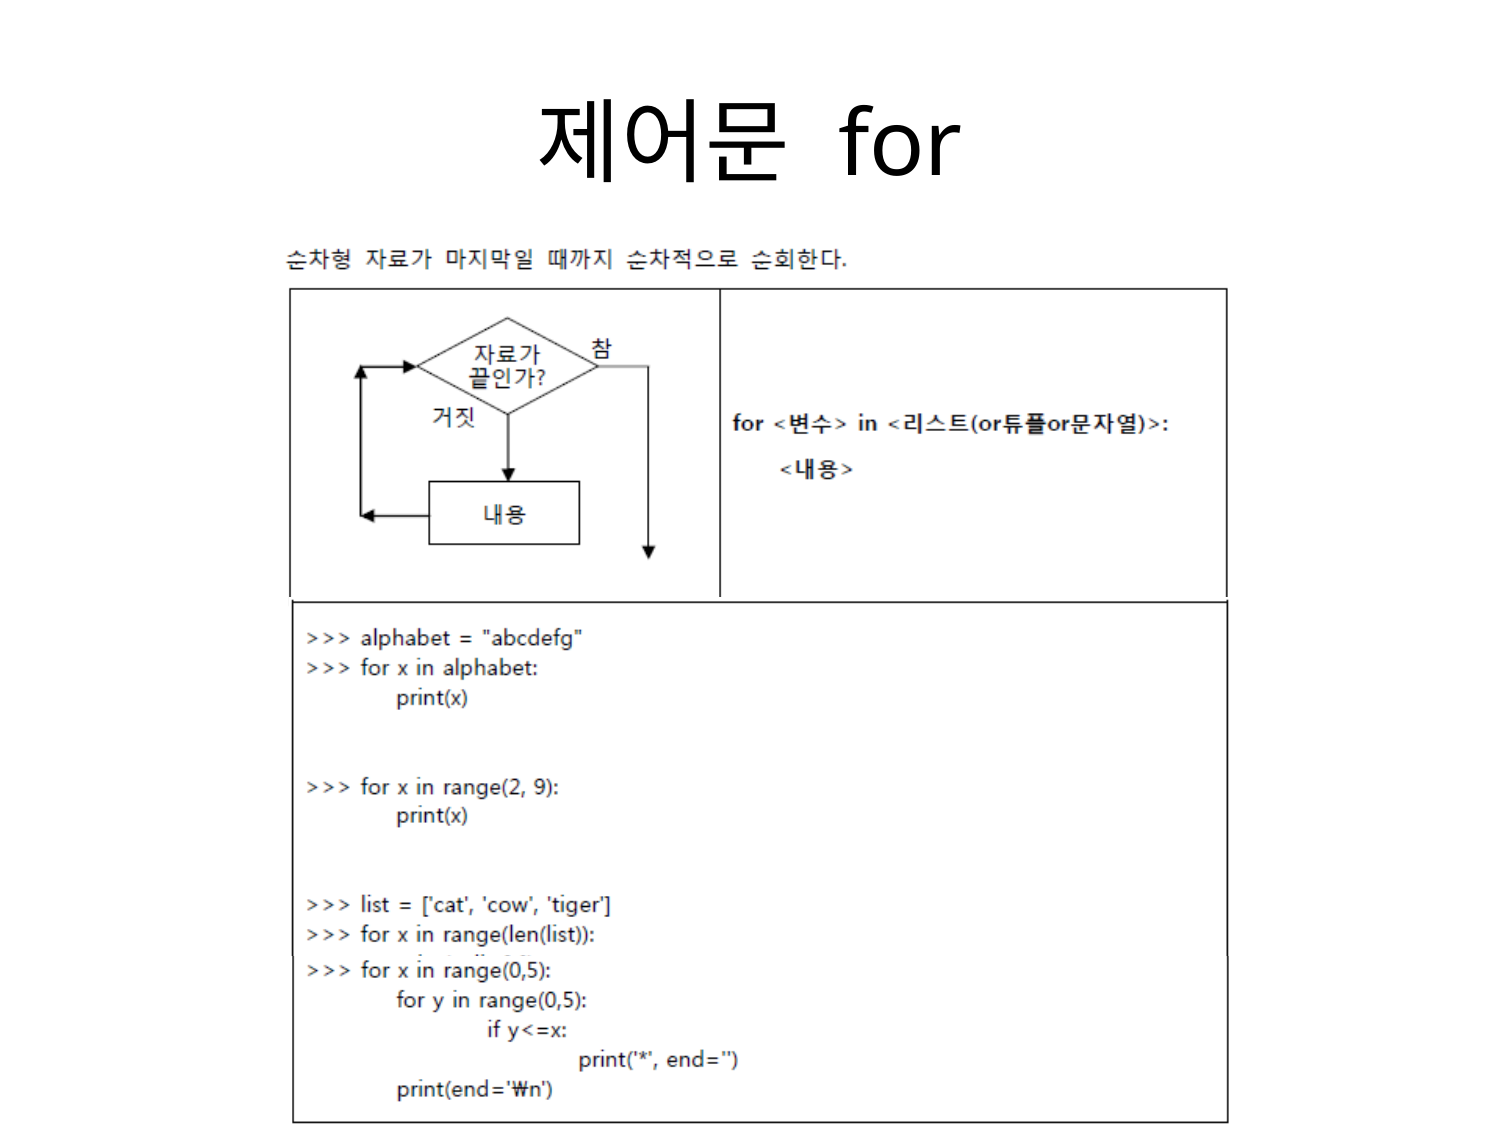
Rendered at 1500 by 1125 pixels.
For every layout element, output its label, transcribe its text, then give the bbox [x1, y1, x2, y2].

picture [277, 243, 1233, 1125]
title 제어문 for [75, 45, 1425, 233]
